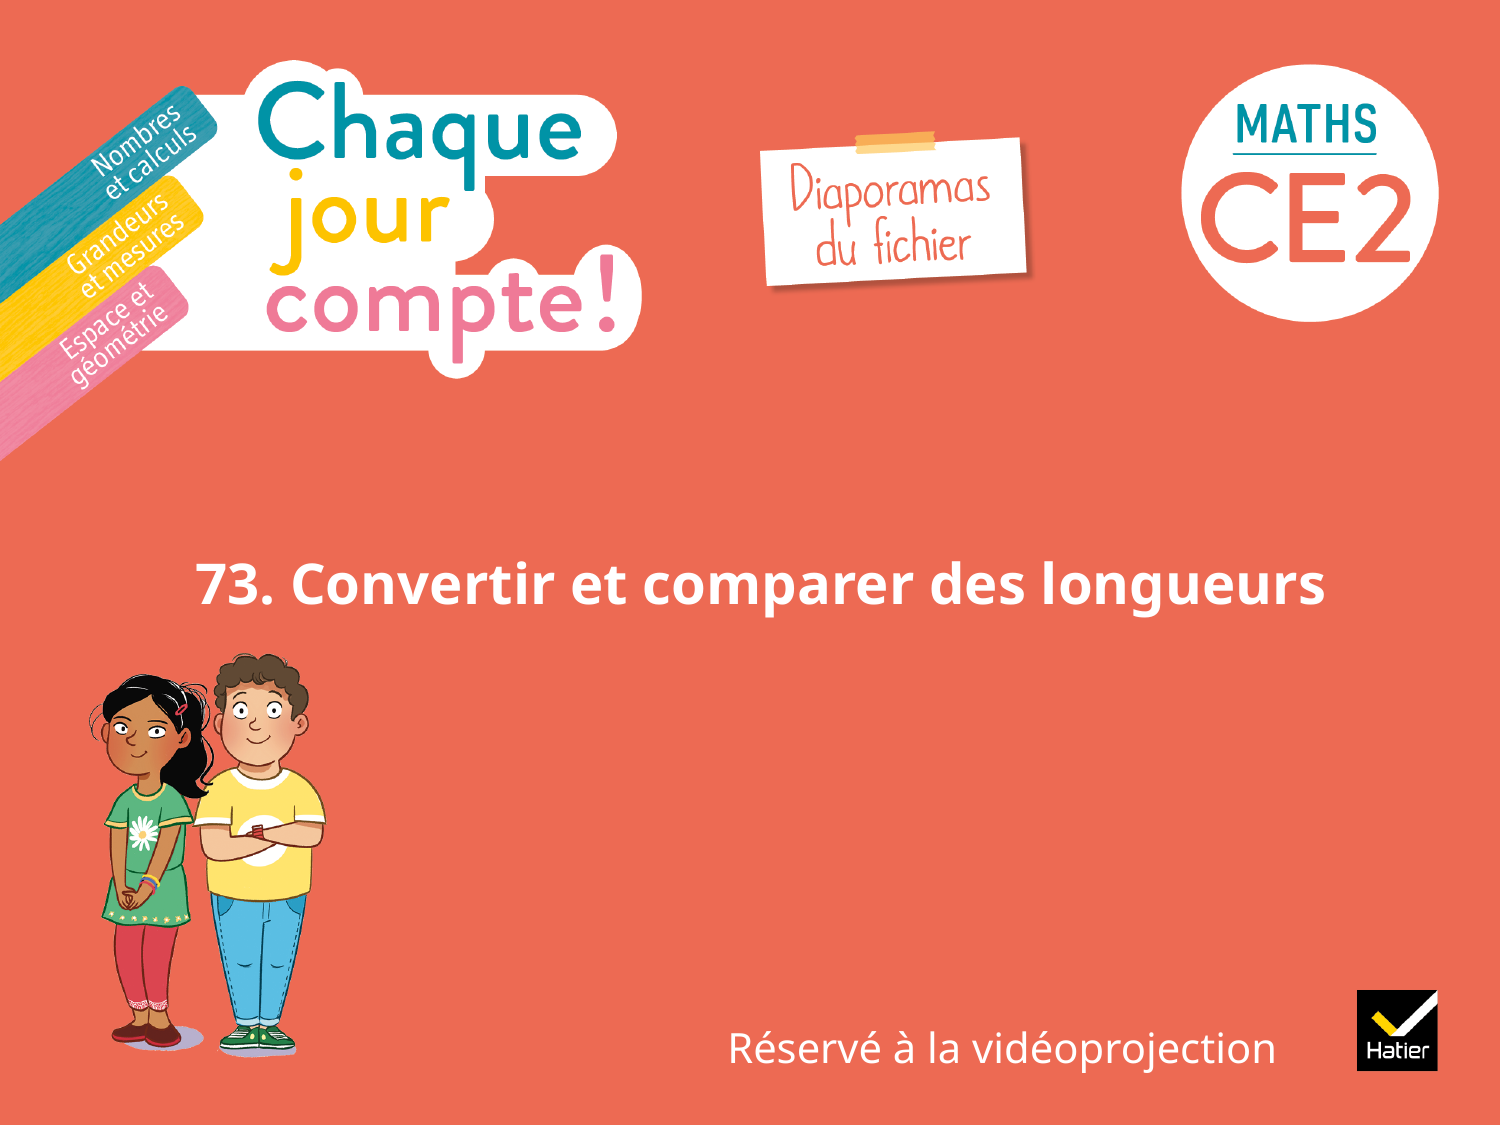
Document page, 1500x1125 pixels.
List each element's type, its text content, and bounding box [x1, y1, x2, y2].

title 73. Convertir et comparer des longueurs [123, 498, 1399, 627]
picture [0, 0, 1500, 1125]
